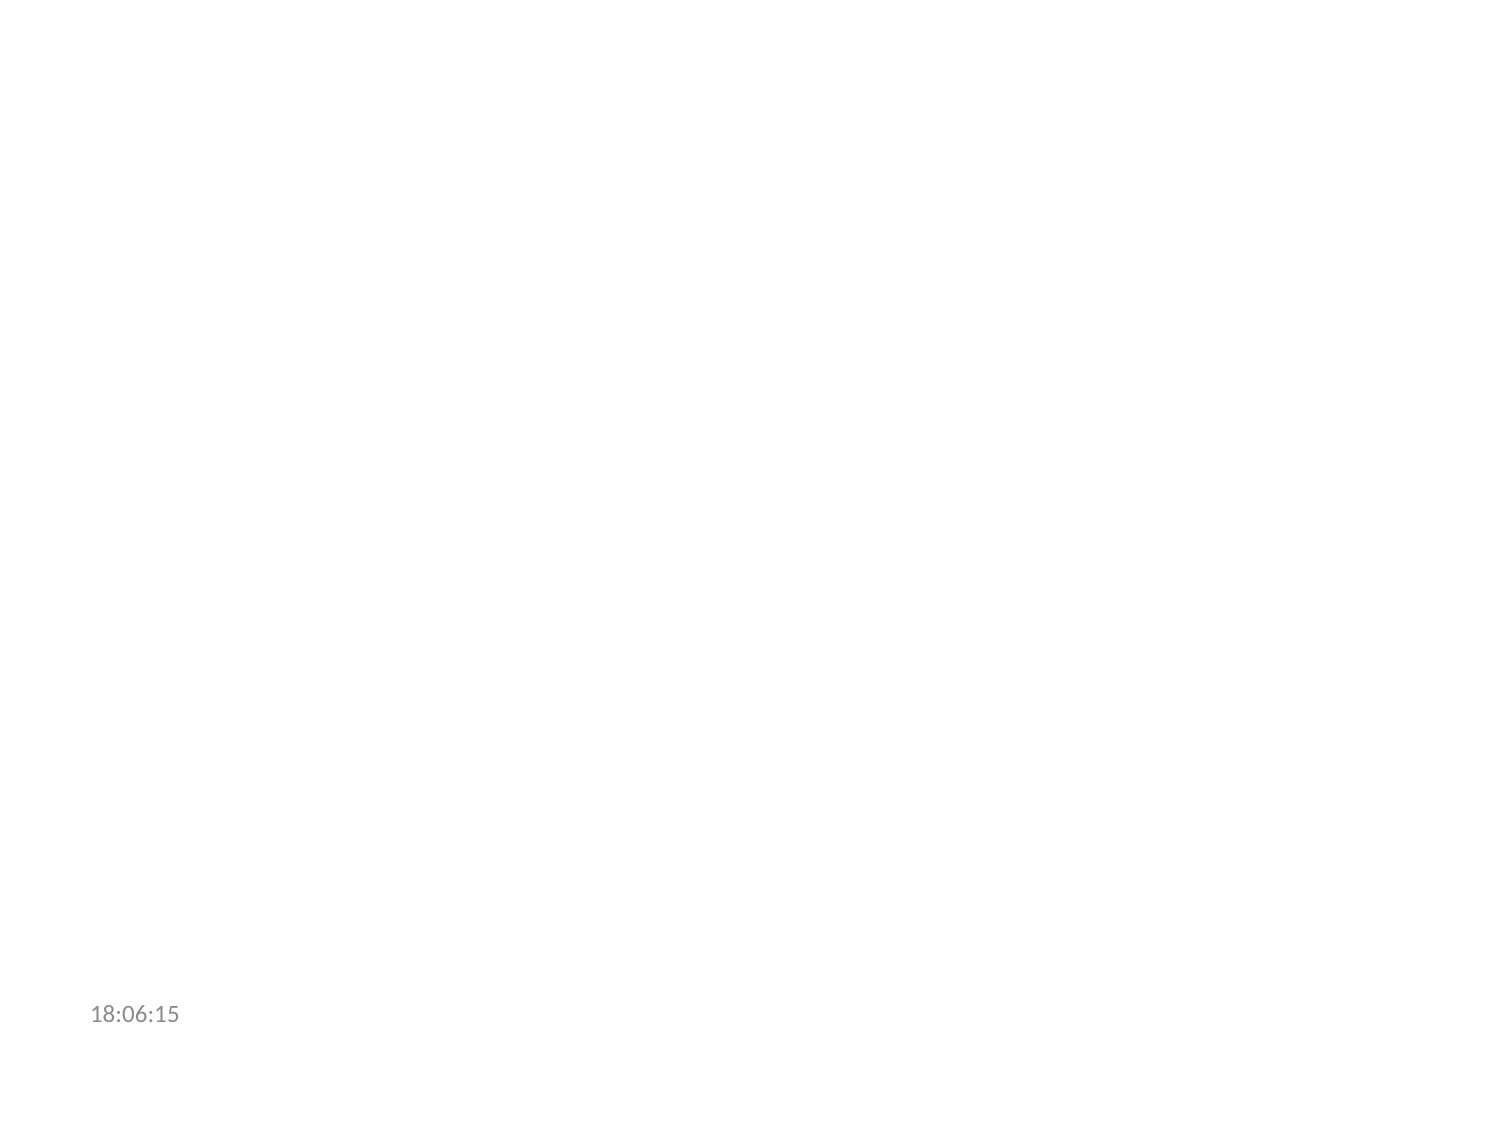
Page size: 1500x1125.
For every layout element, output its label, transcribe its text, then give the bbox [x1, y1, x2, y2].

text_box 15:35:09 [75, 982, 425, 1043]
